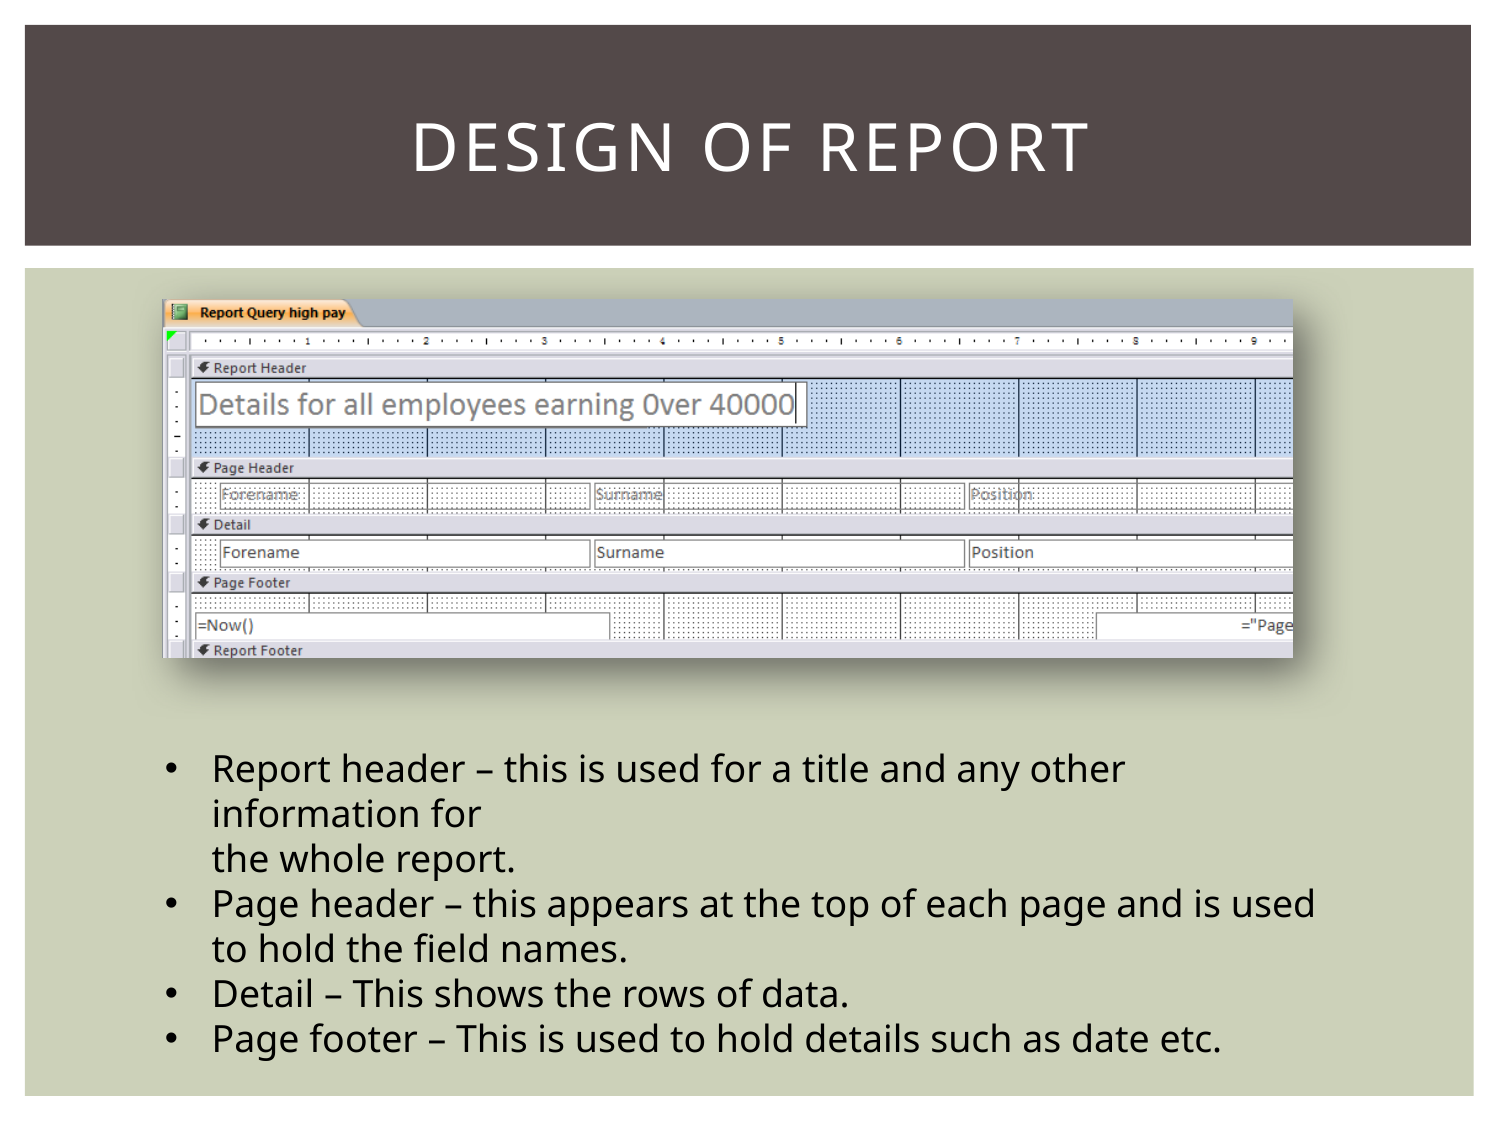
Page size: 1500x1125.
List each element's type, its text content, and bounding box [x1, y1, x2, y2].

picture [162, 299, 1293, 659]
text_box Report header – this is used for a title and any other information for the whole report. Page header – this appears at the top of each page and is used to hold the field names. Detail – This shows the rows of data. Page footer – This is used to hold details such as date etc. [149, 737, 1350, 1068]
title Design of report [62, 58, 1438, 232]
